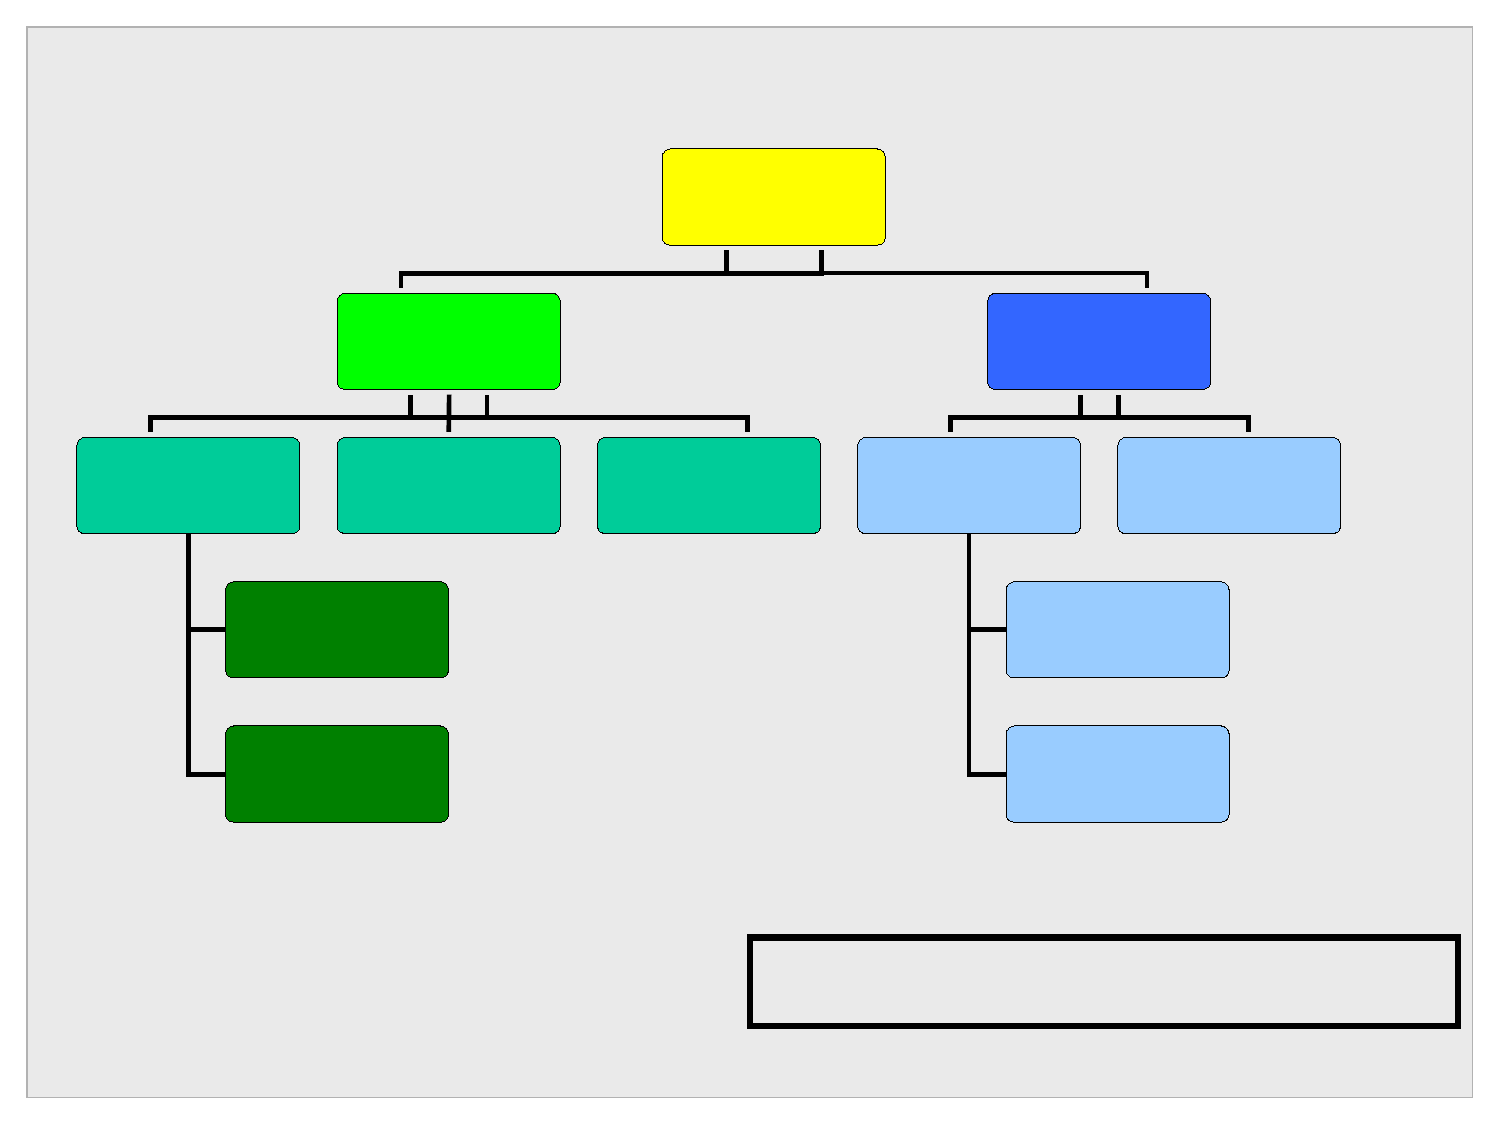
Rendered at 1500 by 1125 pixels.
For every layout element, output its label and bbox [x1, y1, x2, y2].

text_box [749, 937, 1459, 1026]
text_box [76, 148, 1341, 823]
